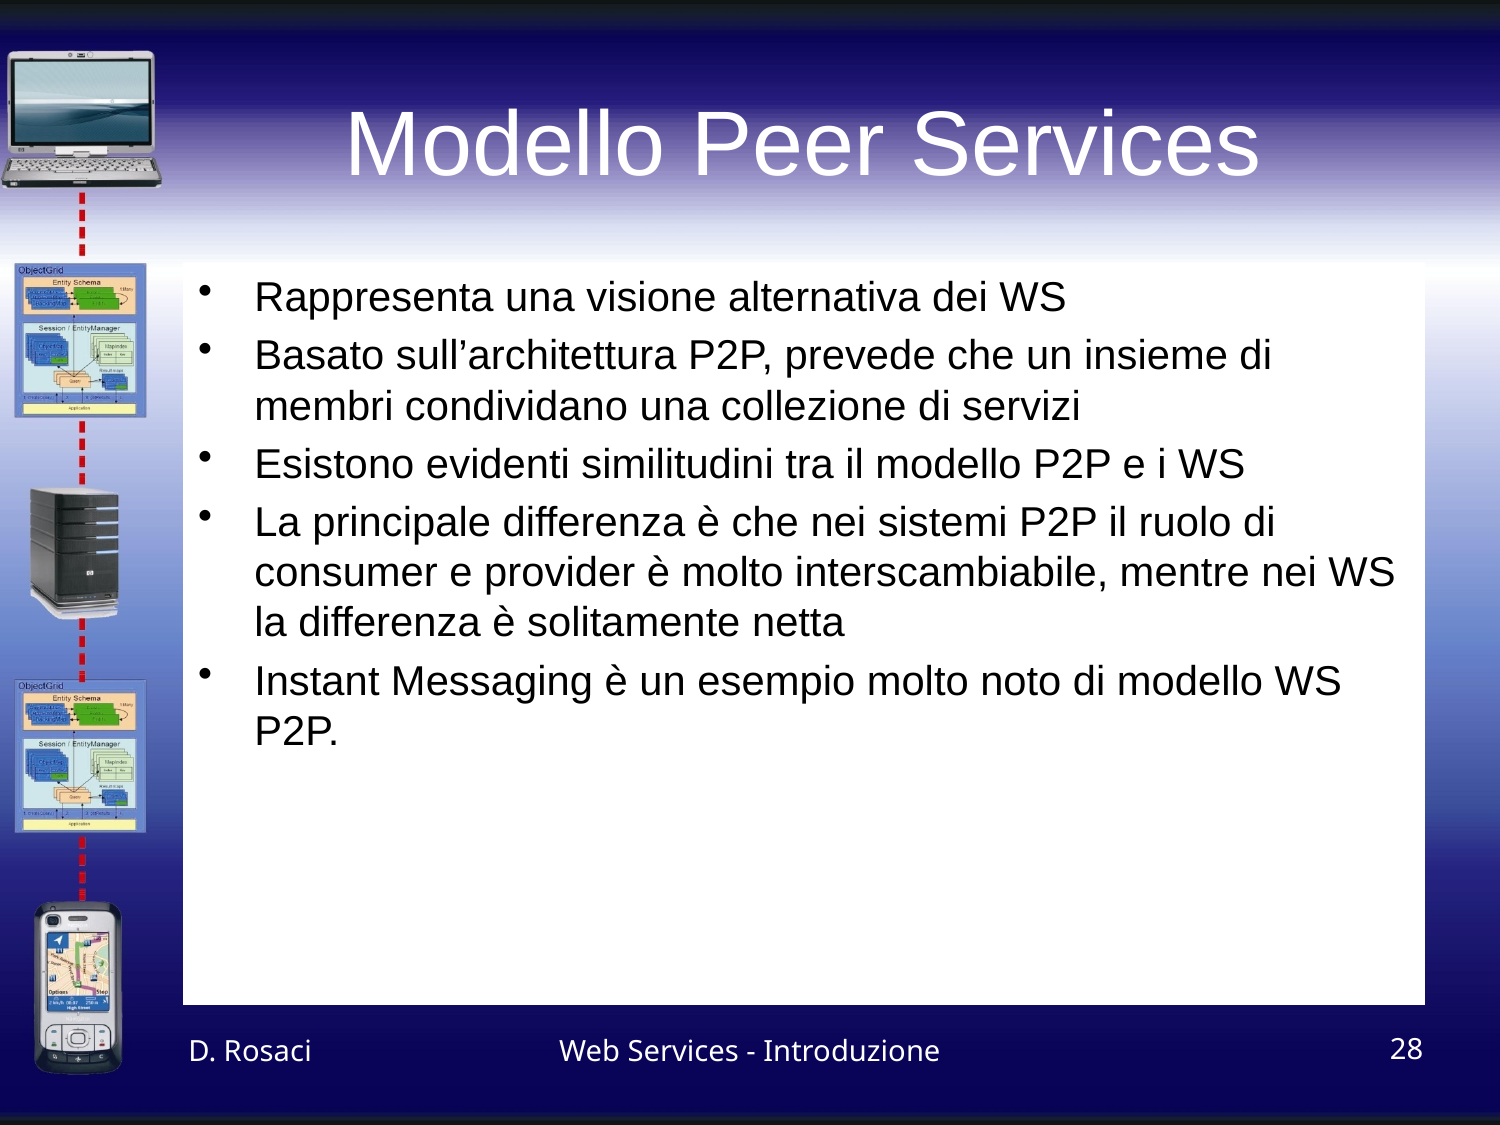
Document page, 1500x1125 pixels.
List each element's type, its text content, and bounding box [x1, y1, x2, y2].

slide_number D. Rosaci [74, 1024, 426, 1103]
picture [0, 0, 1500, 1125]
footer Web Services - Introduzione [512, 1024, 988, 1103]
list Rappresenta una visione alternativa dei WS Basato sull’architettura P2P, prevede che un insieme di membri condividano una collezione di servizi Esistono evidenti similitudini tra il modello P2P e i WS La principale differenza è che nei sistemi P2P il ruolo di consumer e provider è molto interscambiabile, mentre nei WS la differenza è solitamente netta Instant Messaging è un esempio molto noto di modello WS P2P. [182, 262, 1426, 1006]
title Modello Peer Services [182, 44, 1426, 233]
